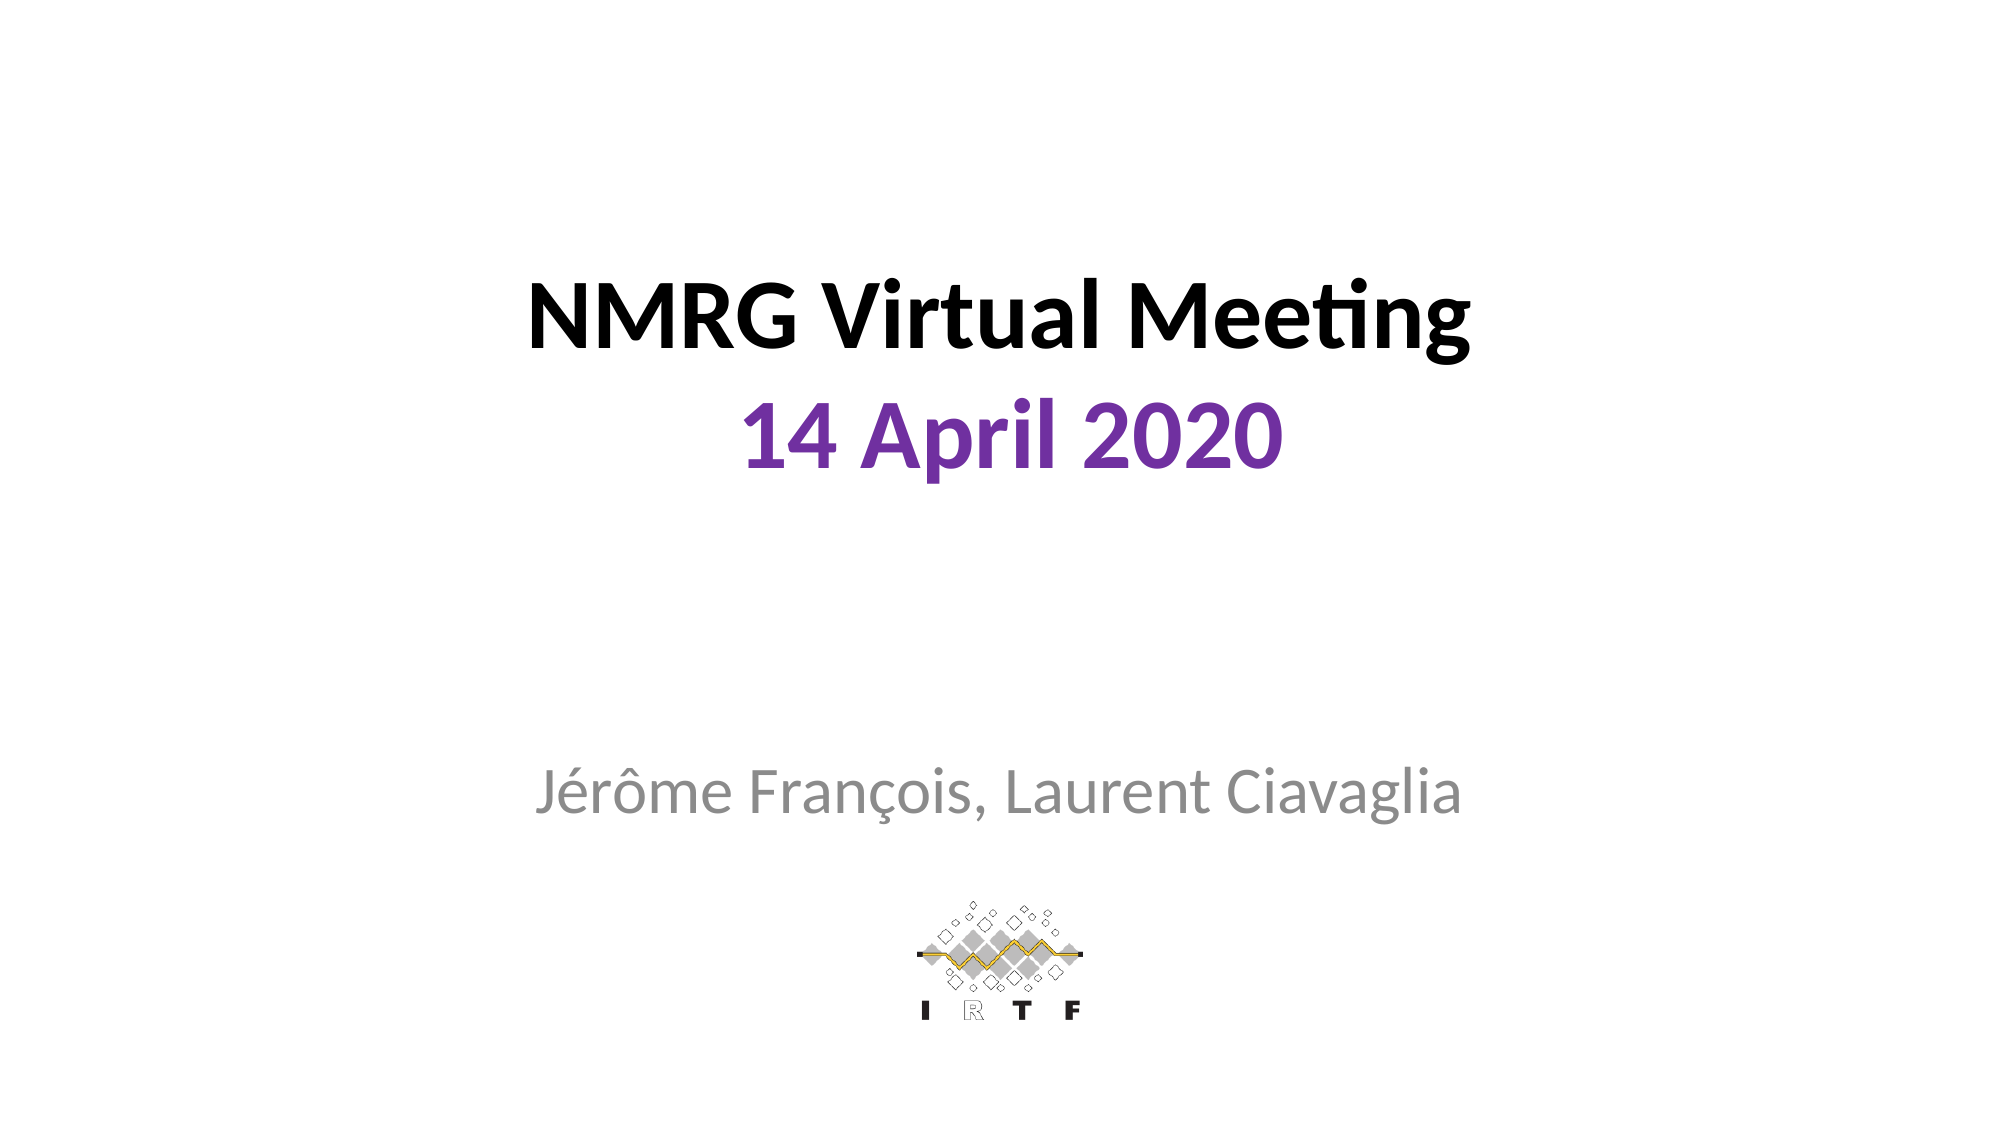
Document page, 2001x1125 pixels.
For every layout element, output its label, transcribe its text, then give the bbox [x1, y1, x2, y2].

text_box NMRG Virtual Meeting 14 April 2020 [149, 247, 1850, 489]
text_box Jérôme François, Laurent Ciavaglia [299, 739, 1700, 854]
picture [917, 901, 1083, 1020]
